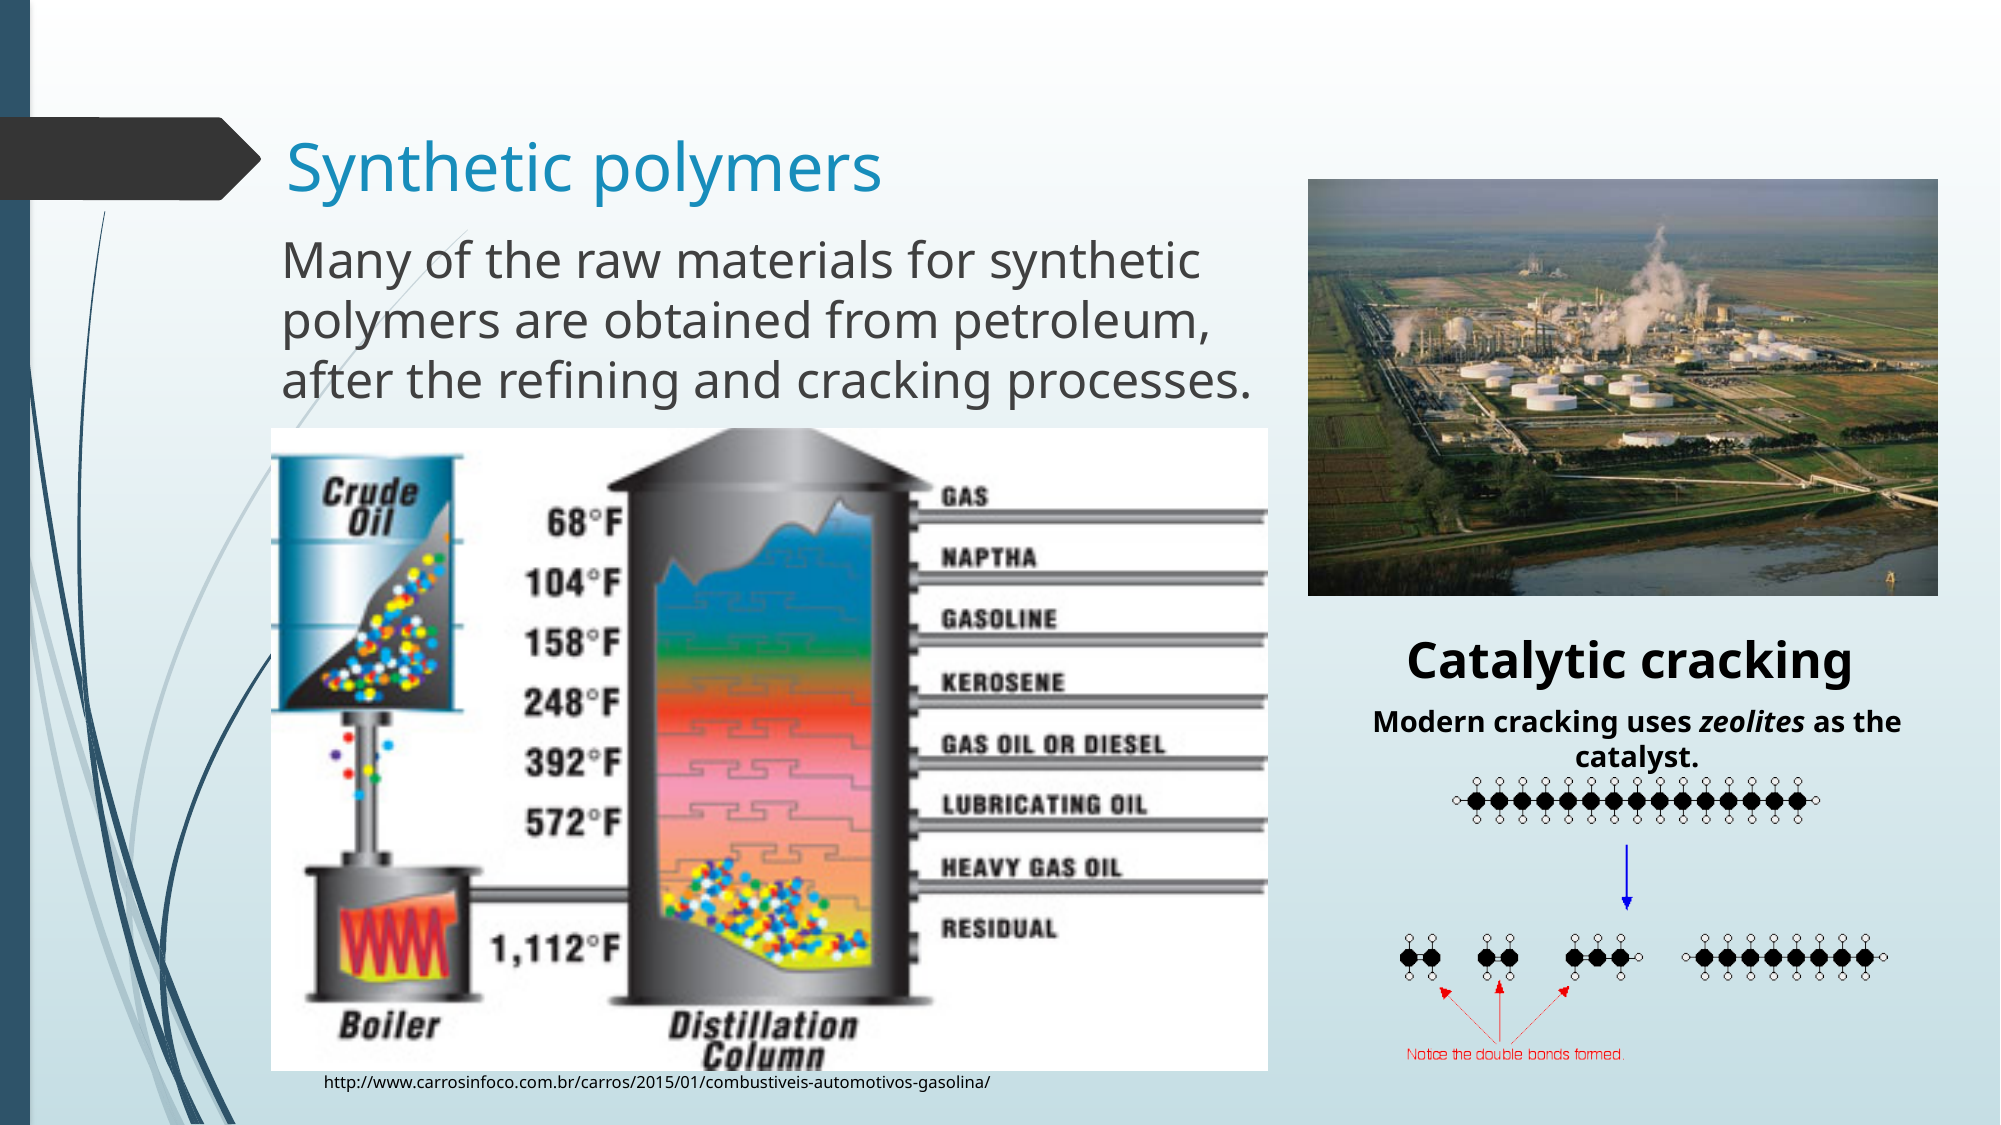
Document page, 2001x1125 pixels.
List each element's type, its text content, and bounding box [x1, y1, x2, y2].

list Many of the raw materials for synthetic polymers are obtained from petroleum, after the refining and cracking processes. [266, 221, 1306, 841]
picture [1307, 179, 1938, 596]
text_box Modern cracking uses zeolites as the catalyst. [1337, 696, 1938, 824]
text_box Catalytic cracking [1387, 620, 1888, 696]
title Synthetic polymers [271, 117, 1848, 221]
text_box http://www.carrosinfoco.com.br/carros/2015/01/combustiveis-automotivos-gasolina/ [309, 1064, 1310, 1100]
picture [270, 428, 1268, 1071]
picture [1400, 777, 1888, 1066]
